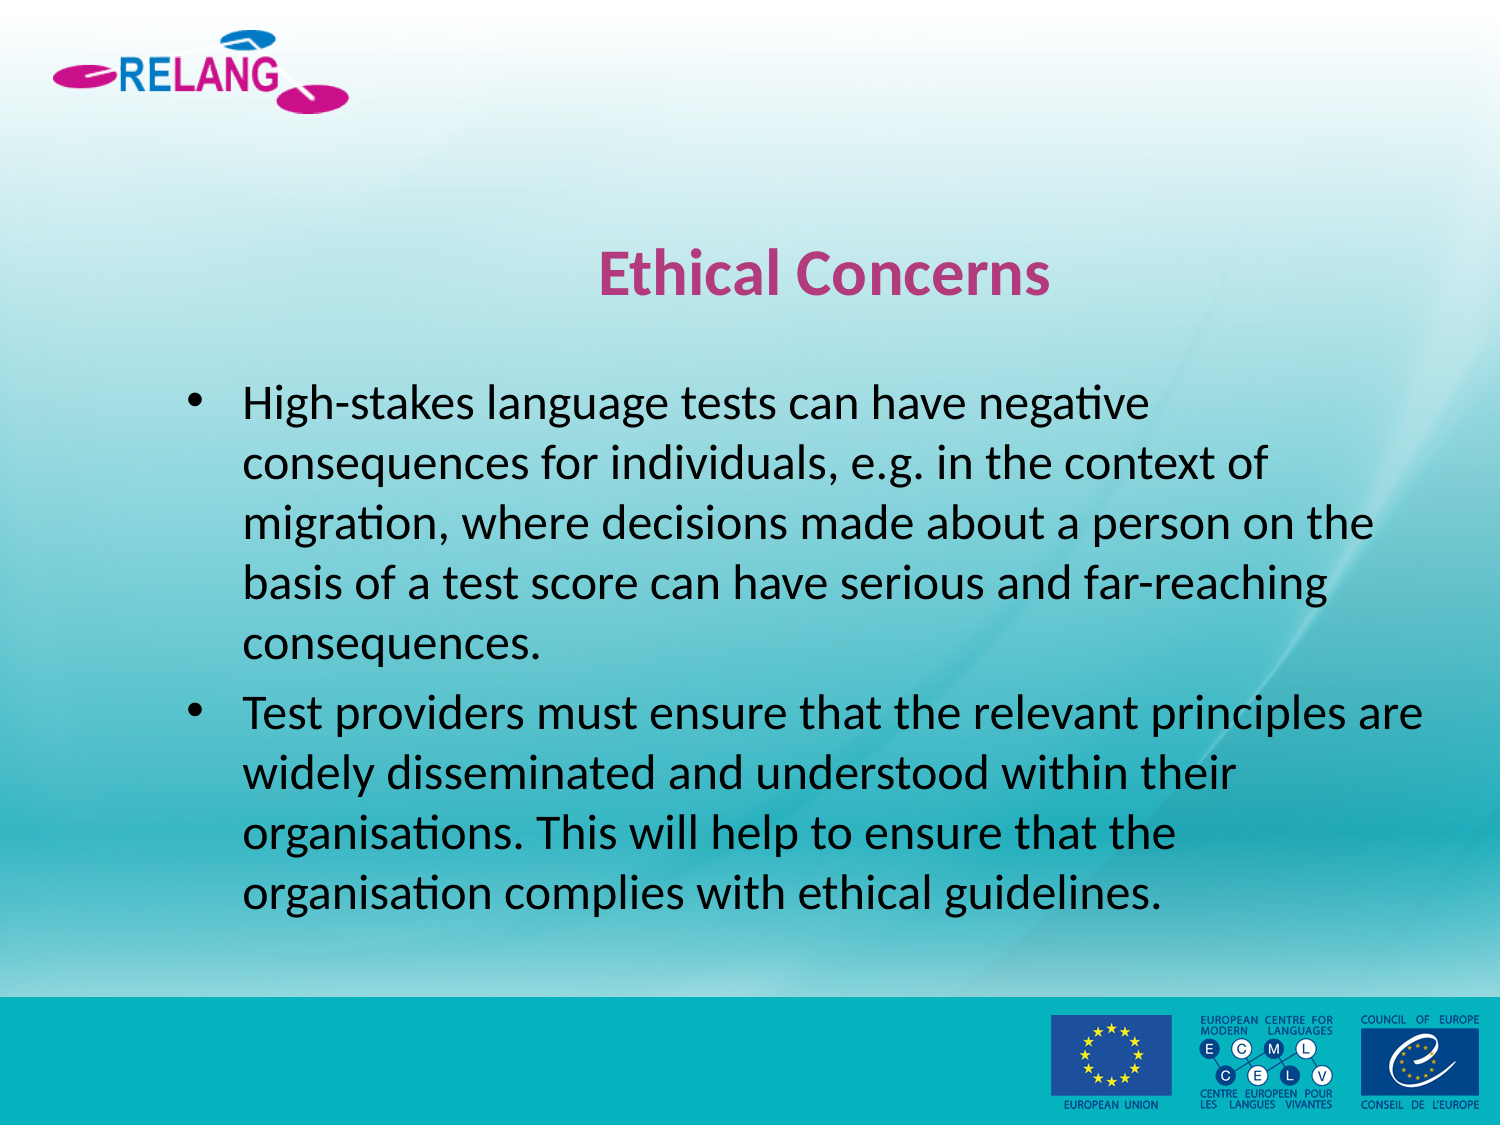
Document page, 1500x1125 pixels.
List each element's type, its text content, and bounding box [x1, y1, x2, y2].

picture [0, 0, 1500, 1125]
title Ethical Concerns [150, 174, 1500, 363]
list High-stakes language tests can have negative consequences for individuals, e.g. in the context of migration, where decisions made about a person on the basis of a test score can have serious and far-reaching consequences. Test providers must ensure that the relevant principles are widely disseminated and understood within their organisations. This will help to ensure that the organisation complies with ethical guidelines. [171, 361, 1447, 937]
